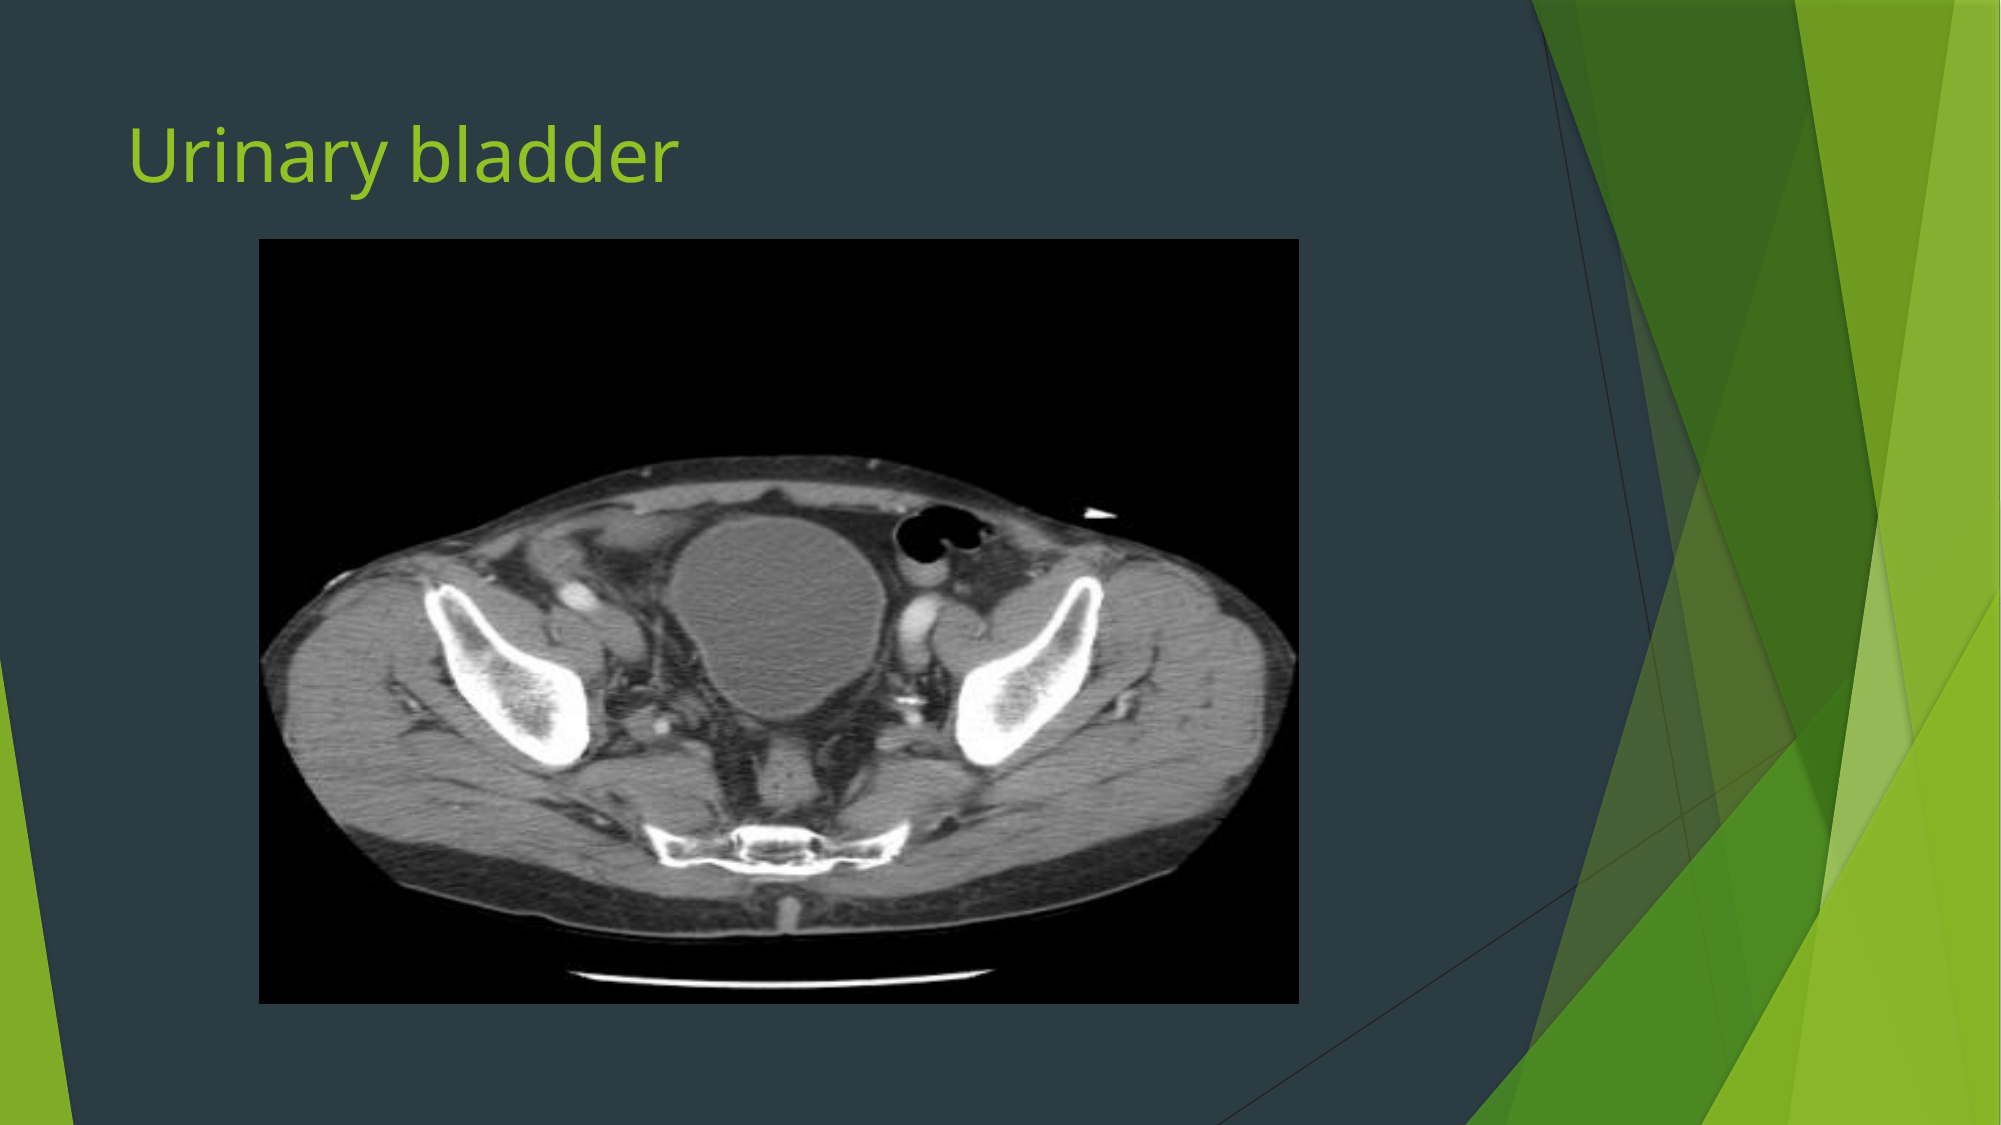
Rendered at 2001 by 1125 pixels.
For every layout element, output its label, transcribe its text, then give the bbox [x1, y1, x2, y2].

title Urinary bladder [111, 99, 1522, 317]
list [259, 238, 1299, 1004]
